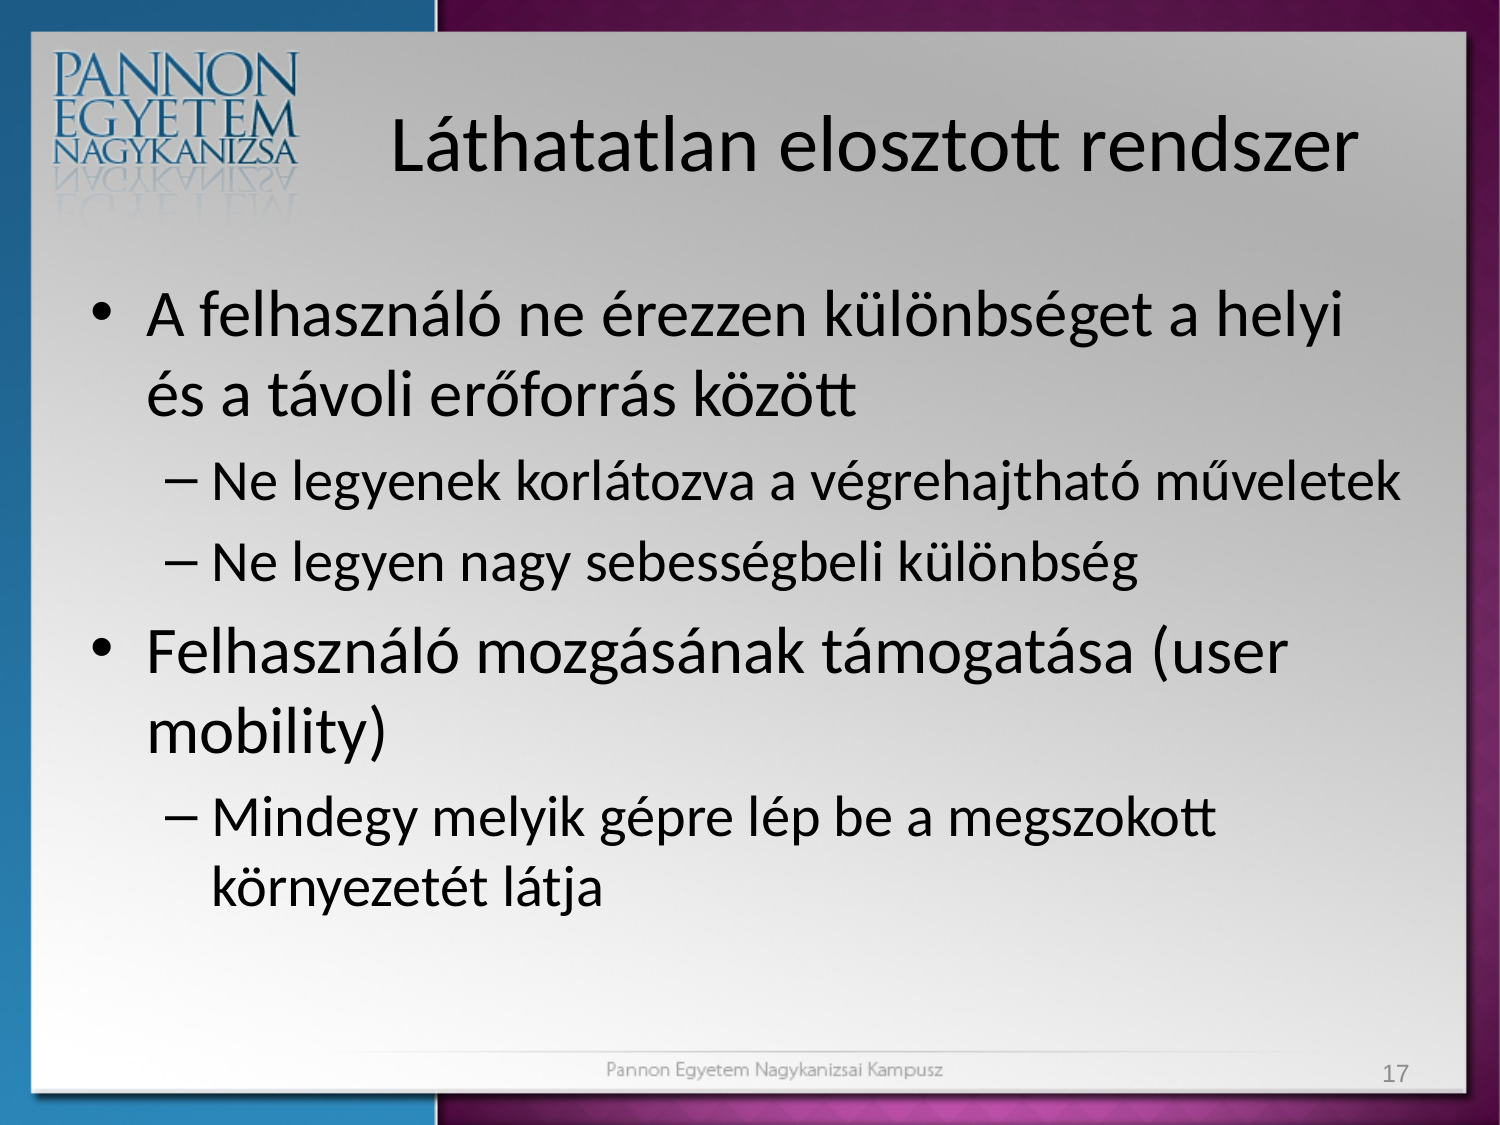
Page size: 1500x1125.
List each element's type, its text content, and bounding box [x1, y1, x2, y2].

title Láthatatlan elosztott rendszer [328, 45, 1425, 233]
list A felhasználó ne érezzen különbséget a helyi és a távoli erőforrás között Ne legyenek korlátozva a végrehajtható műveletek Ne legyen nagy sebességbeli különbség Felhasználó mozgásának támogatása (user mobility) Mindegy melyik gépre lép be a megszokott környezetét látja [75, 262, 1425, 1038]
slide_number 17 [1074, 1042, 1425, 1103]
picture [0, 0, 1500, 1125]
